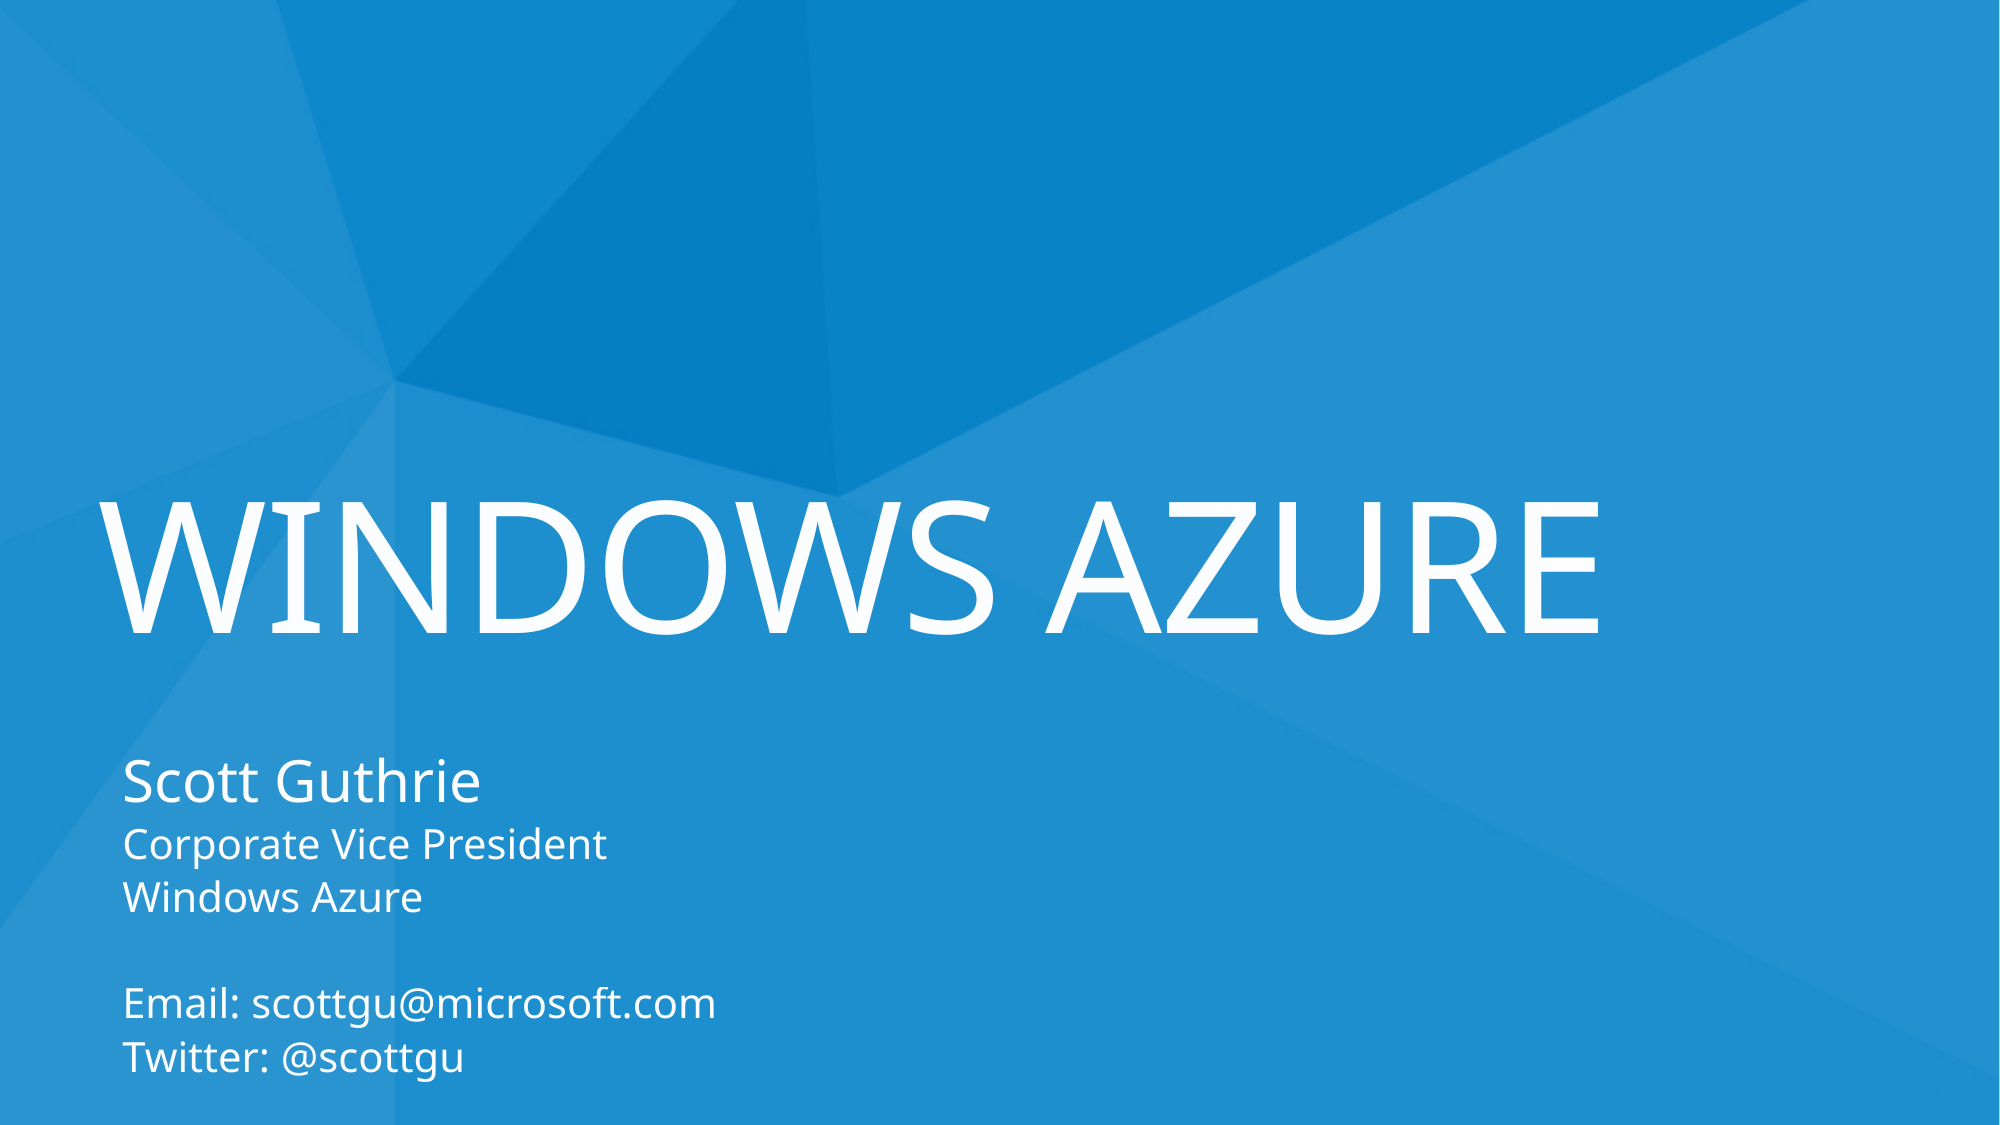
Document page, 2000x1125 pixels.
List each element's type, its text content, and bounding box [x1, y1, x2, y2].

list Scott Guthrie Corporate Vice President Windows Azure Email: scottgu@microsoft.com Twitter: @scottgu [122, 751, 1017, 1094]
picture [0, 0, 2000, 1125]
title Windows Azure [97, 419, 1889, 728]
